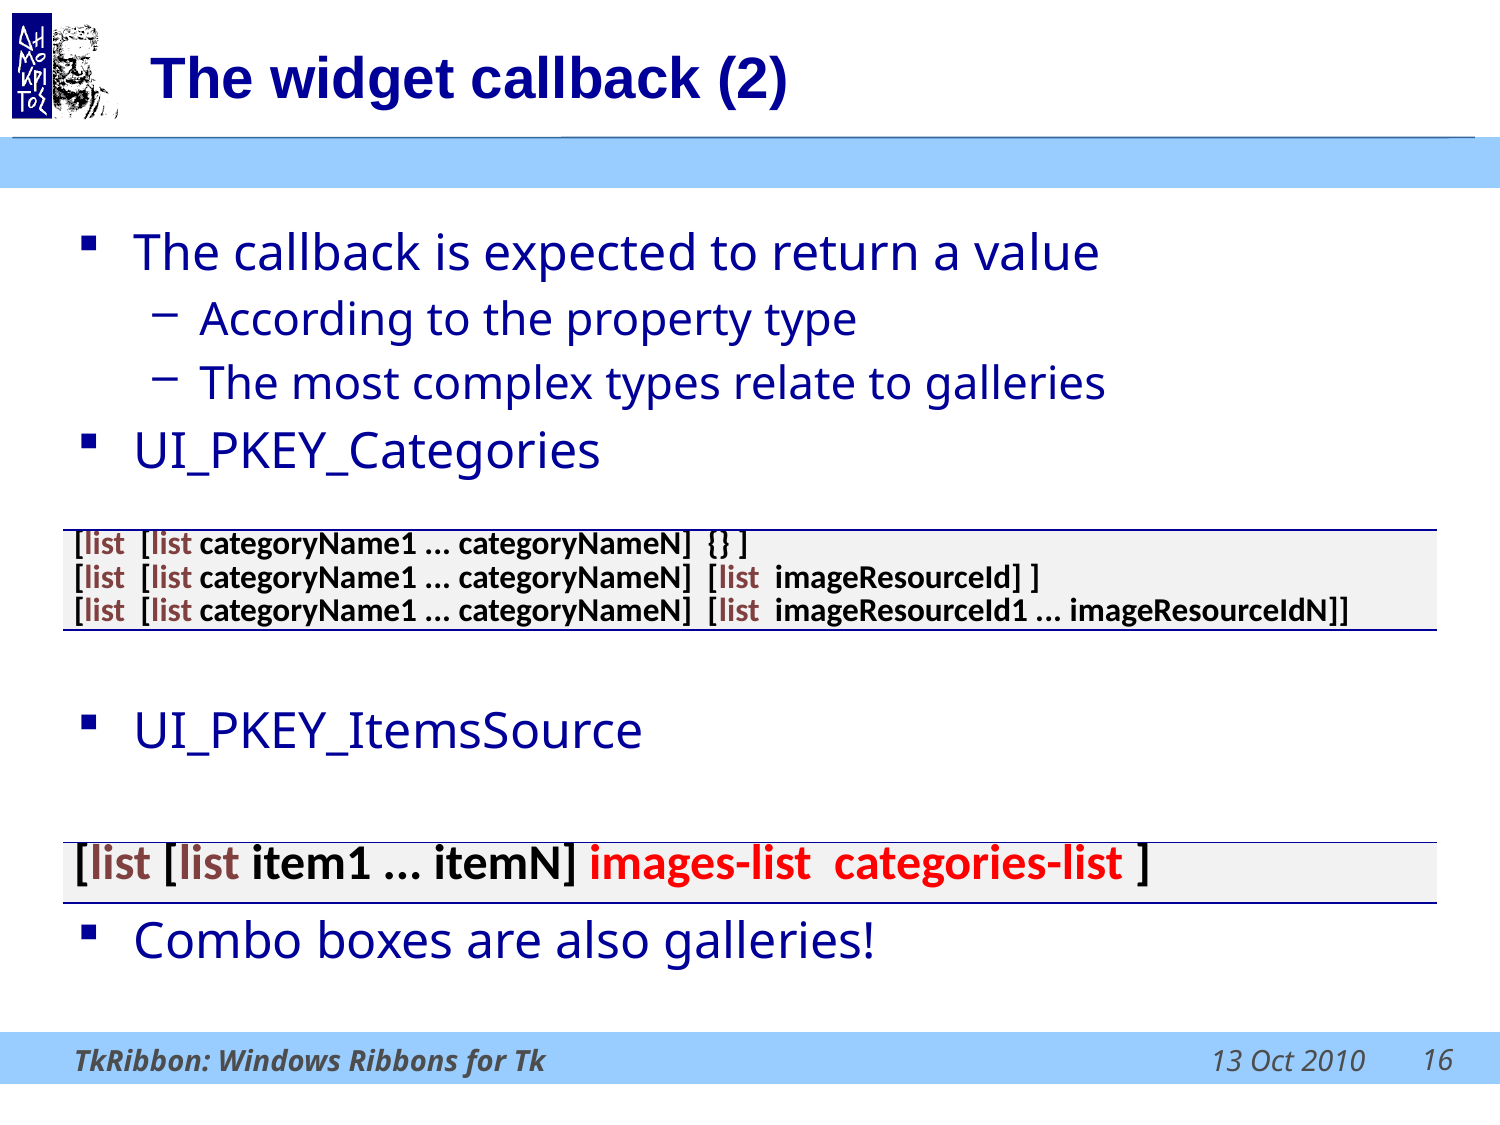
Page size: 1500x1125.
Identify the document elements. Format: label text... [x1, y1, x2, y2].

footer TkRibbon: Windows Ribbons for Tk [58, 1034, 1190, 1086]
picture [11, 13, 118, 120]
slide_number 16 [1399, 1033, 1476, 1084]
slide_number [1190, 1034, 1381, 1086]
title The widget callback (2) [135, 12, 1476, 138]
table_header [list [list item1 ... itemN] images-list categories-list ] [63, 843, 1437, 902]
list The callback is expected to return a value According to the property type The most complex types relate to galleries UI_PKEY_Categories UI_PKEY_ItemsSource Combo boxes are also galleries! [62, 212, 1438, 529]
table_header [list [list categoryName1 ... categoryNameN] {} ] [list [list categoryName1 ... categoryNameN] [list imageResourceId] ] [list [list categoryName1 ... categoryNameN] [list imageResourceId1 ... imageResourceIdN]] [63, 531, 1437, 629]
list The callback is expected to return a value According to the property type The most complex types relate to galleries UI_PKEY_Categories UI_PKEY_ItemsSource Combo boxes are also galleries! [62, 631, 1438, 842]
list The callback is expected to return a value According to the property type The most complex types relate to galleries UI_PKEY_Categories UI_PKEY_ItemsSource Combo boxes are also galleries! [62, 904, 1438, 1001]
